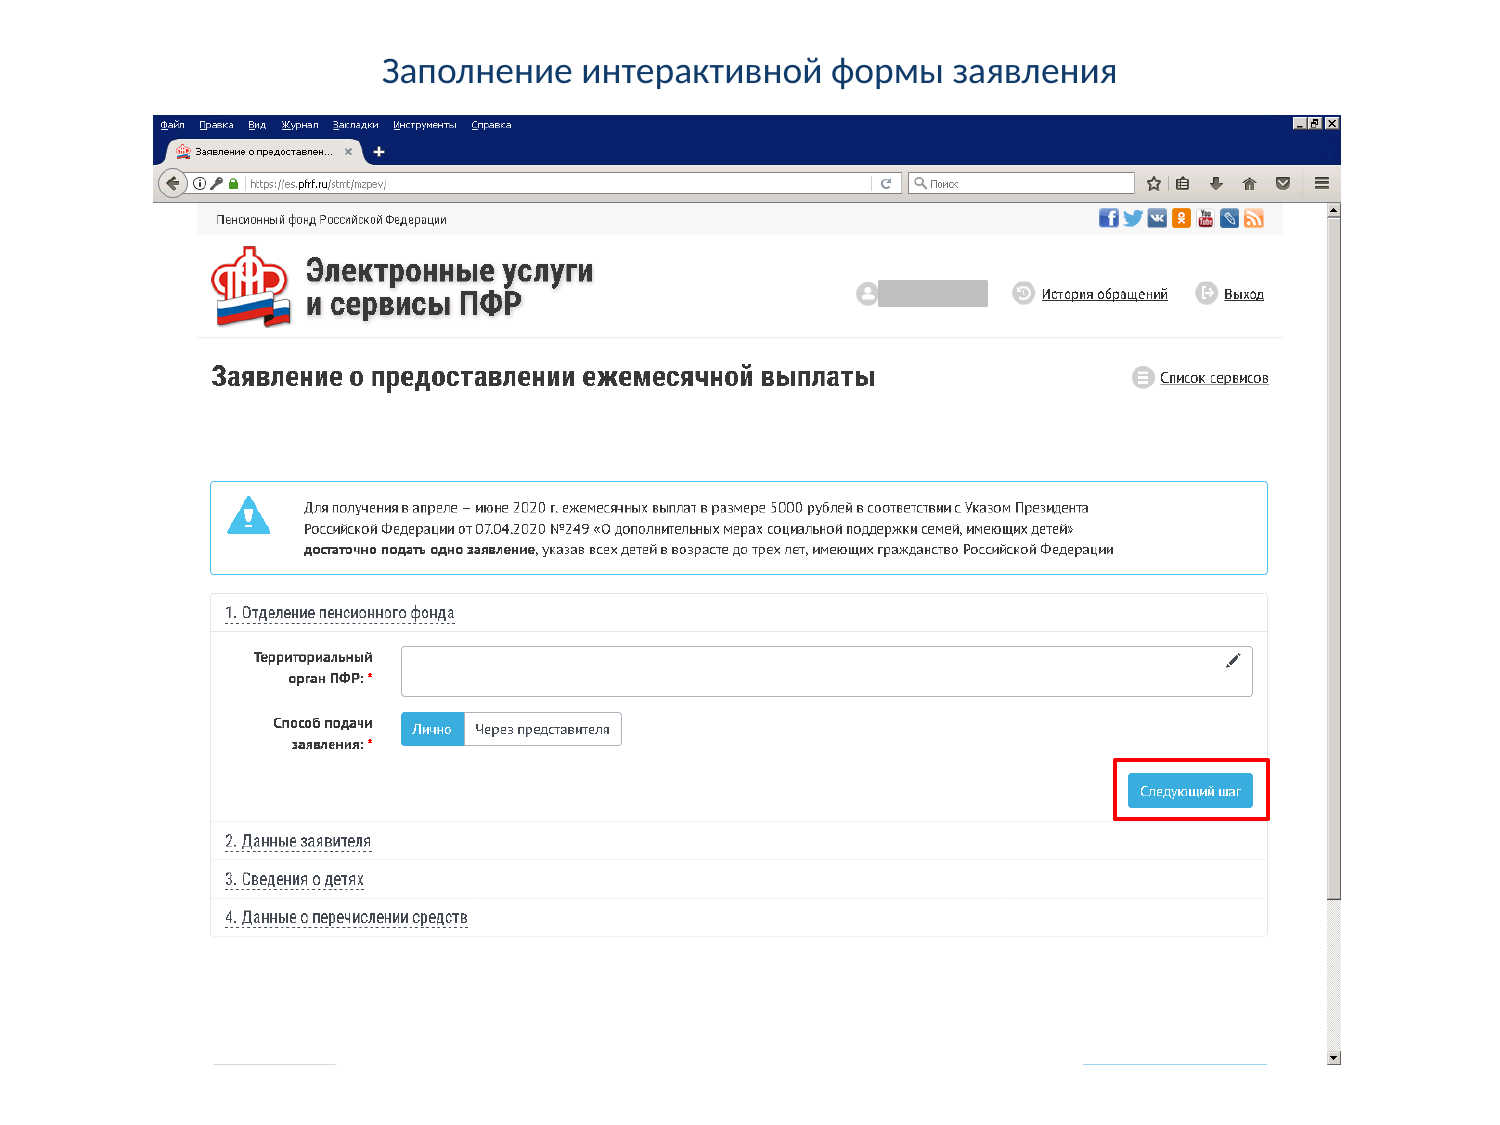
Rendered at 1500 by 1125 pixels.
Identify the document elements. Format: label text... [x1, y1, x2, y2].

picture [153, 115, 1341, 1065]
text_box Заполнение интерактивной формы заявления [29, 38, 1471, 99]
